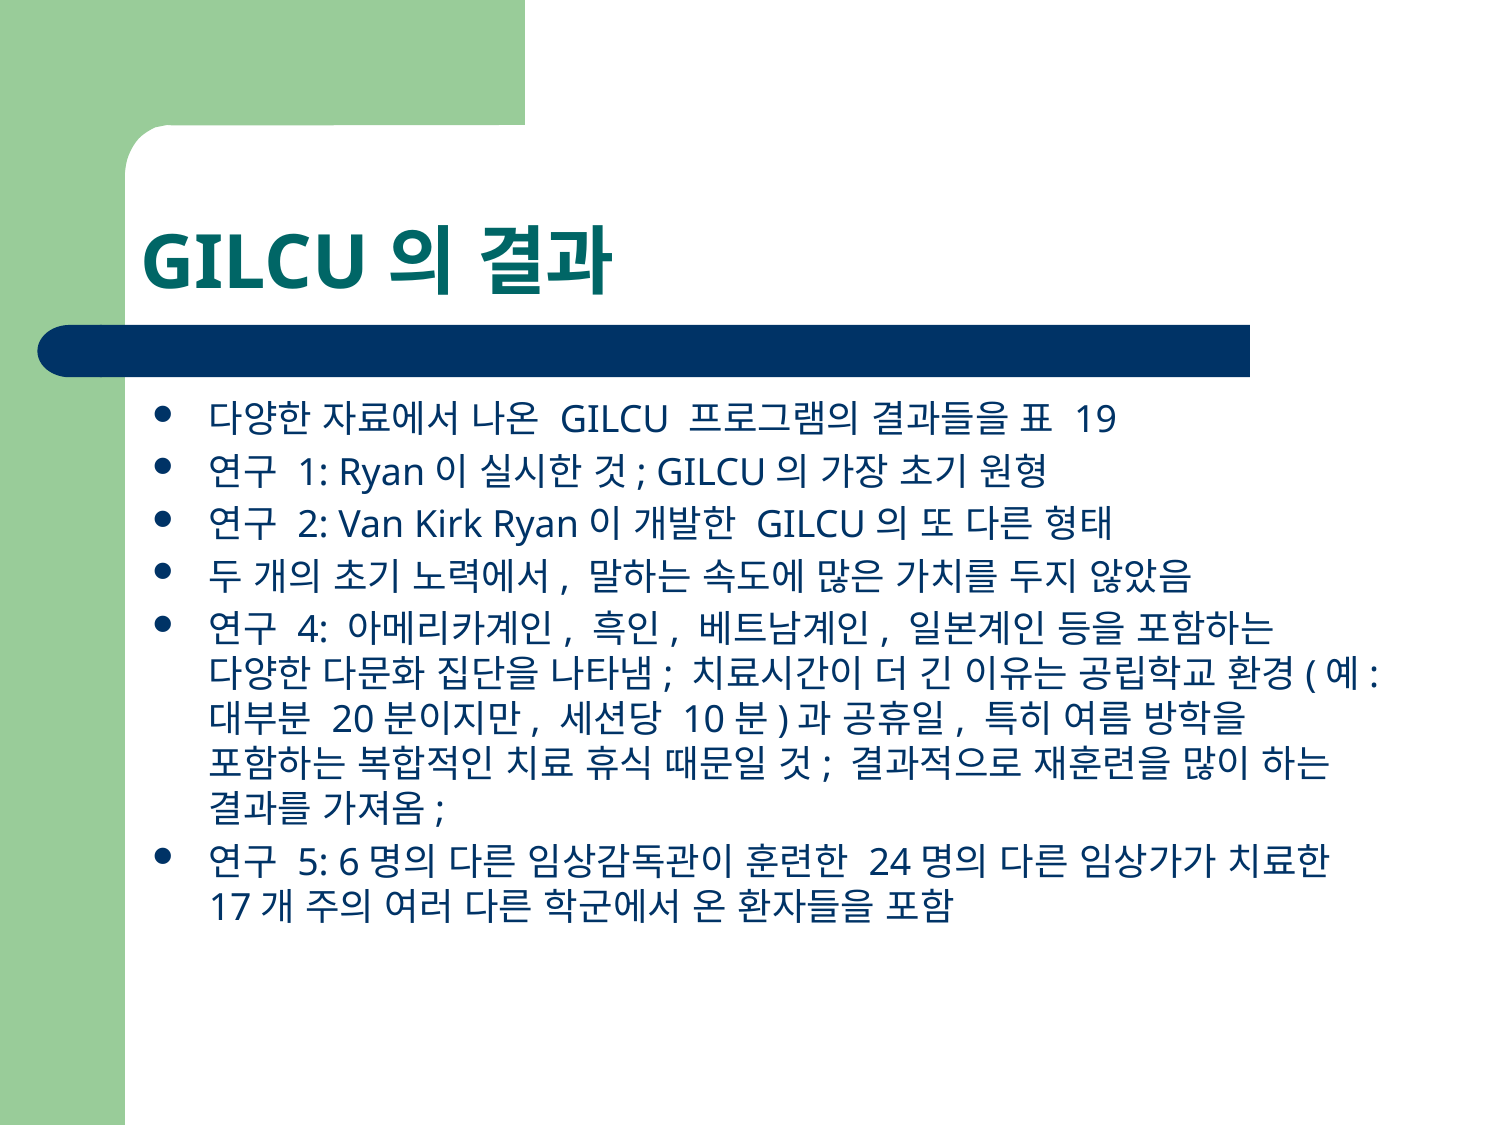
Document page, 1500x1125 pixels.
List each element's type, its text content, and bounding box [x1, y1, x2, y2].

list 다양한 자료에서 나온 GILCU 프로그램의 결과들을 표 19 연구 1: Ryan이 실시한 것; GILCU의 가장 초기 원형 연구 2: Van Kirk Ryan이 개발한 GILCU의 또 다른 형태 두 개의 초기 노력에서, 말하는 속도에 많은 가치를 두지 않았음 연구 4: 아메리카계인, 흑인, 베트남계인, 일본계인 등을 포함하는 다양한 다문화 집단을 나타냄; 치료시간이 더 긴 이유는 공립학교 환경(예: 대부분 20분이지만, 세션당 10분)과 공휴일, 특히 여름 방학을 포함하는 복합적인 치료 휴식 때문일 것; 결과적으로 재훈련을 많이 하는 결과를 가져옴; 연구 5: 6명의 다른 임상감독관이 훈련한 24명의 다른 임상가가 치료한 17개 주의 여러 다른 학군에서 온 환자들을 포함 [137, 387, 1400, 999]
title GILCU의 결과 [124, 124, 1426, 313]
